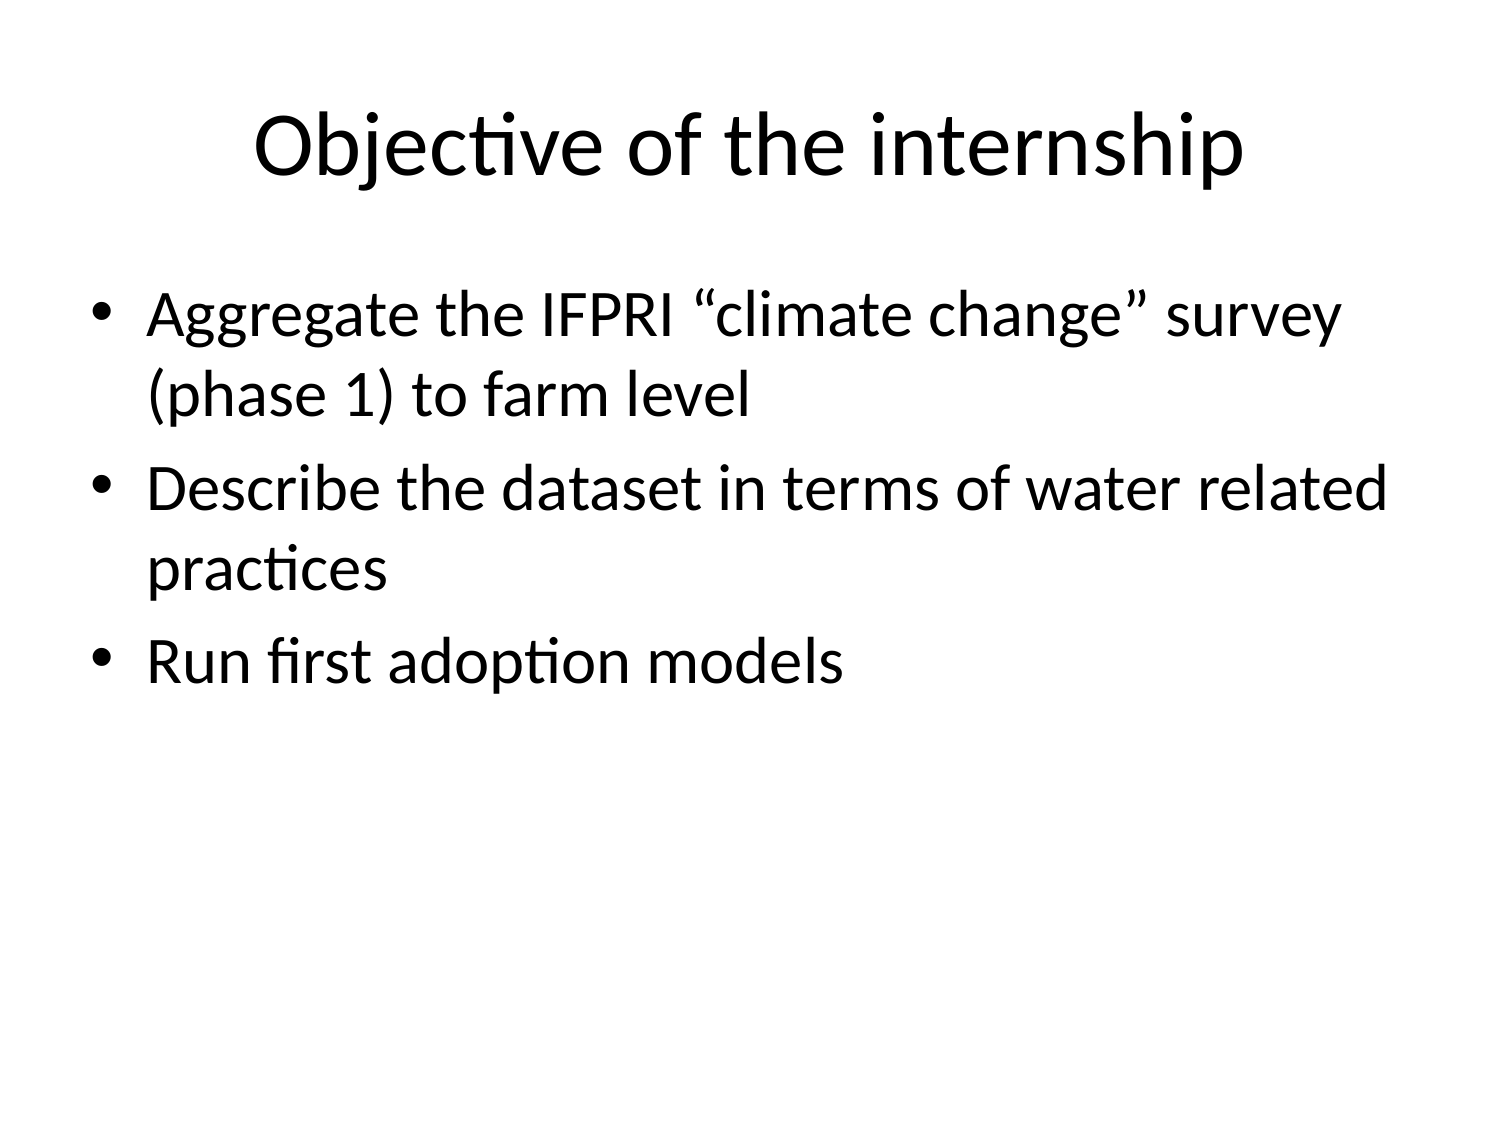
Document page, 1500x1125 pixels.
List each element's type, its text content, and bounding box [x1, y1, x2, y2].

list Aggregate the IFPRI “climate change” survey (phase 1) to farm level Describe the dataset in terms of water related practices Run first adoption models [75, 262, 1425, 850]
title Objective of the internship [75, 45, 1425, 233]
